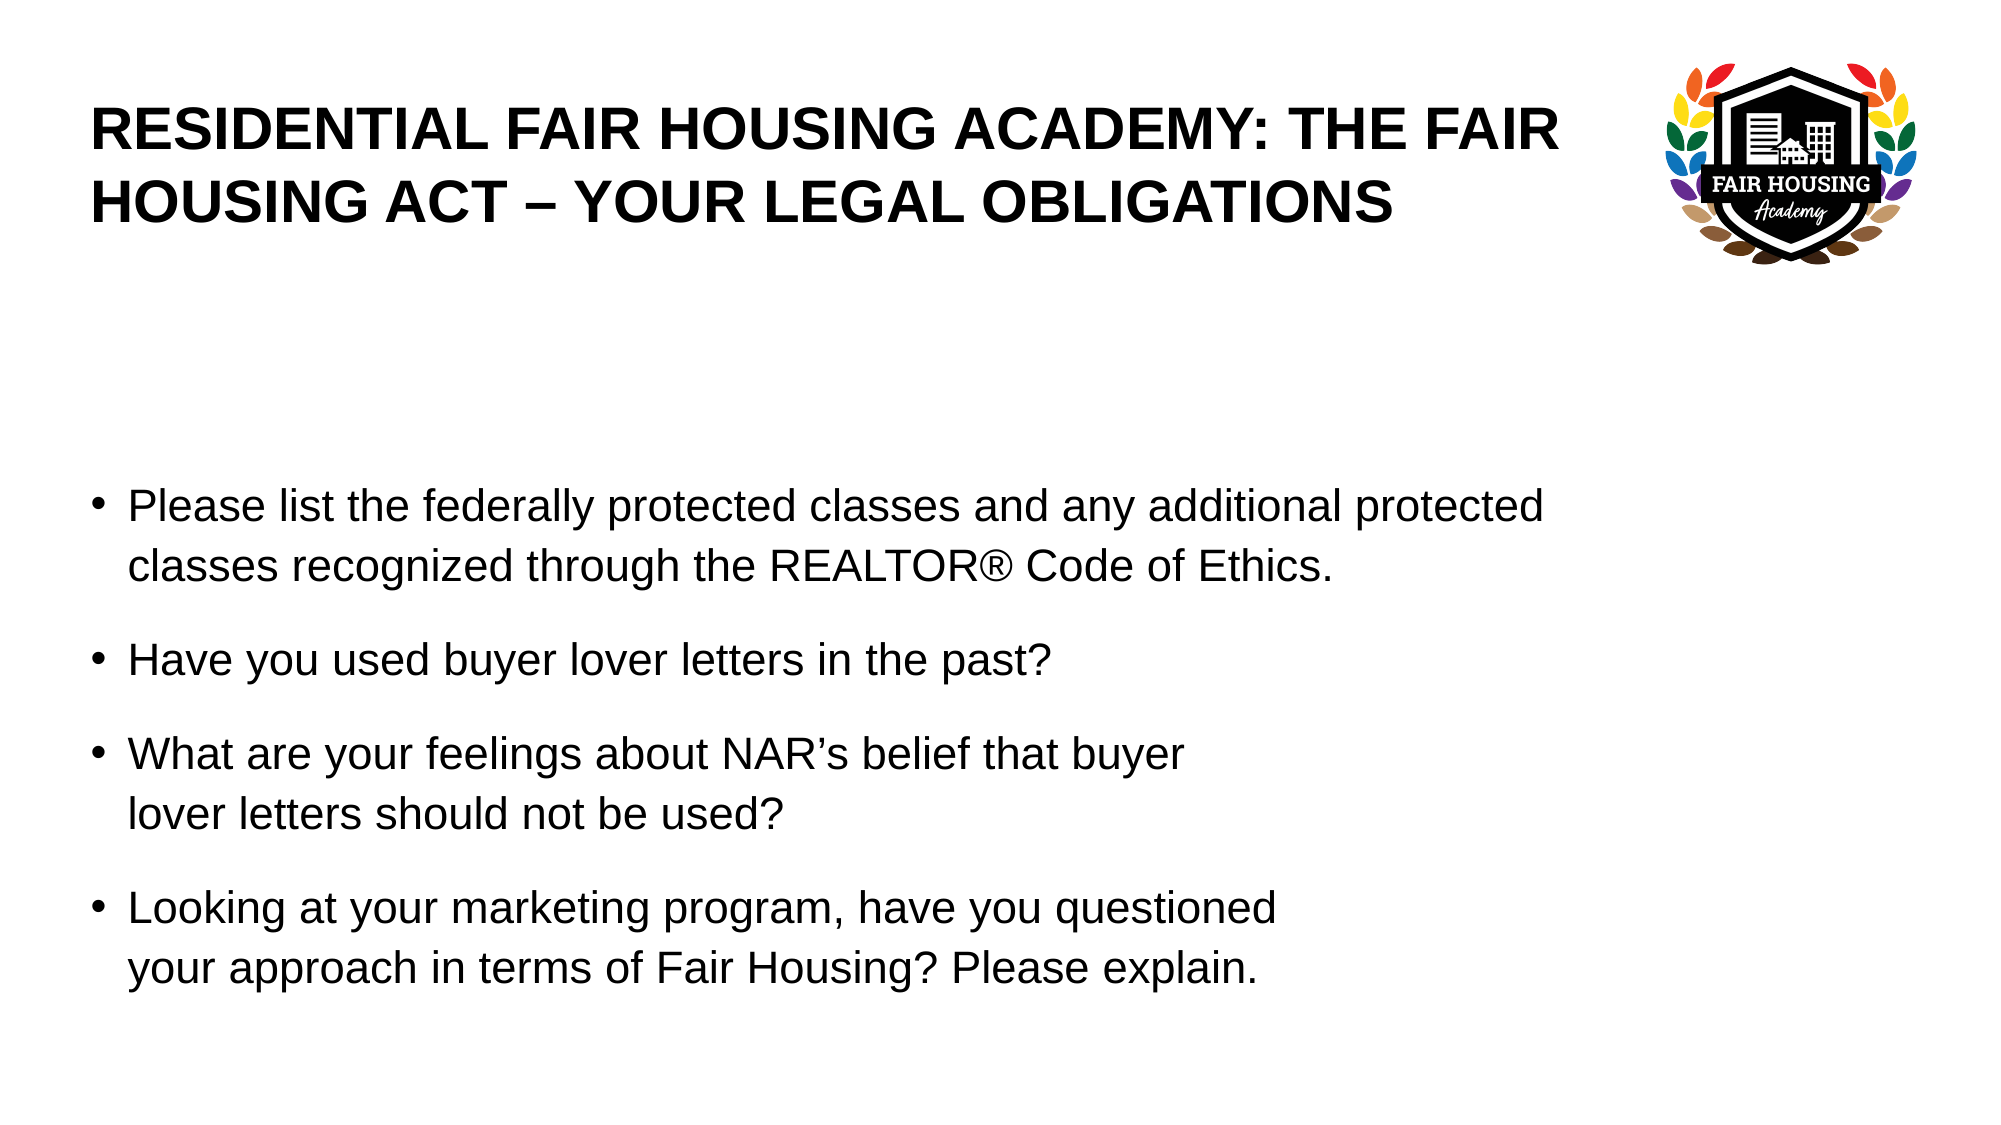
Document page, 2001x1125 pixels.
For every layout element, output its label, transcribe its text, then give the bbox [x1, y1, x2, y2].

list Please list the federally protected classes and any additional protected classes recognized through the REALTOR® Code of Ethics. Have you used buyer lover letters in the past? What are your feelings about NAR’s belief that buyer lover letters should not be used? Looking at your marketing program, have you questioned your approach in terms of Fair Housing? Please explain. [90, 470, 1555, 1036]
title RESIDENTIAL FAIR HOUSING ACADEMY: THE FAIR HOUSING ACT – YOUR LEGAL OBLIGATIONS [90, 90, 1608, 238]
picture [1659, 57, 1923, 271]
